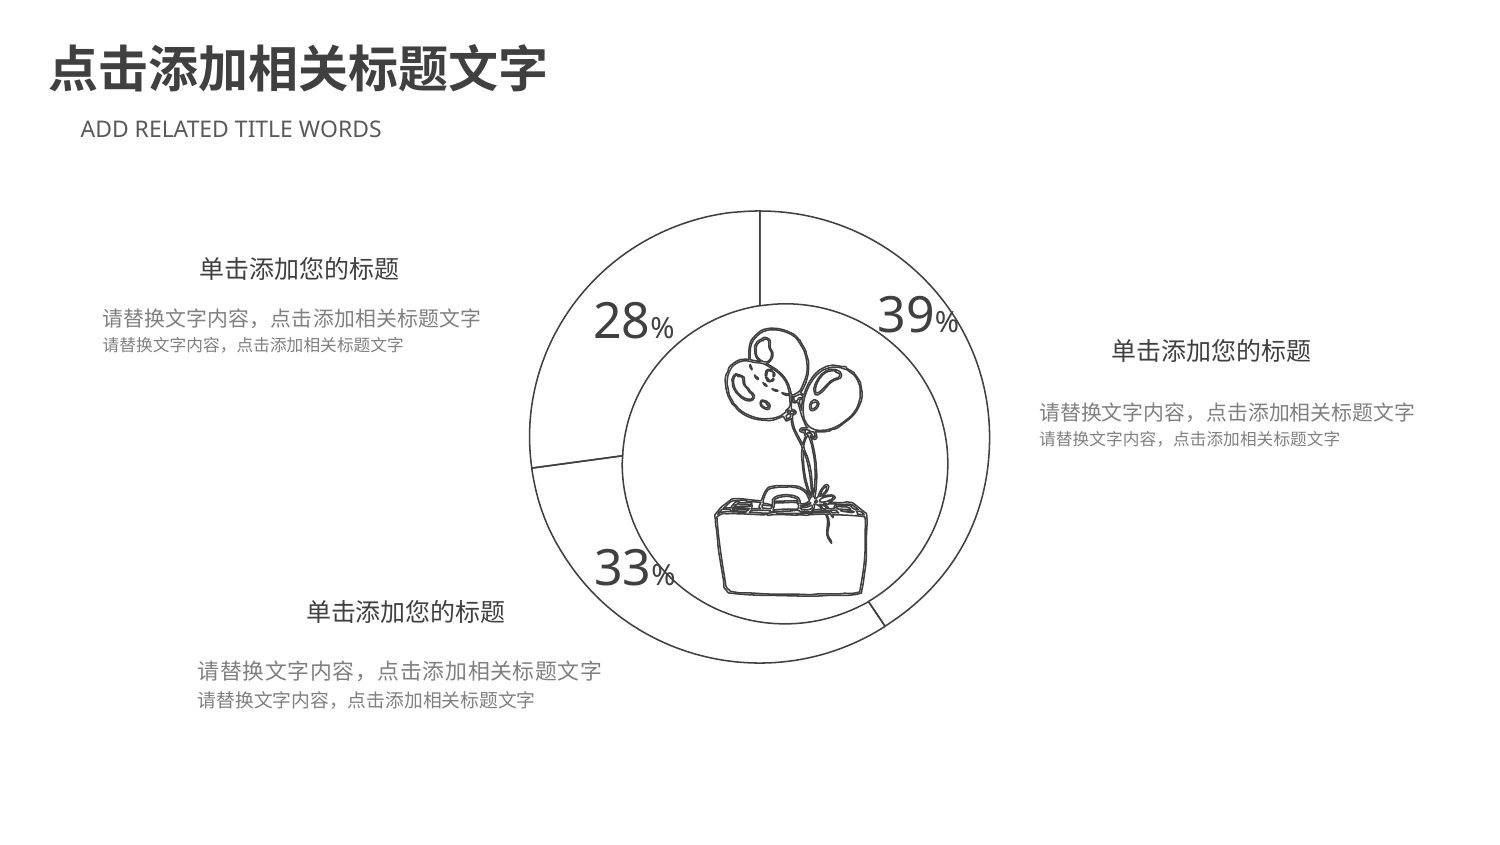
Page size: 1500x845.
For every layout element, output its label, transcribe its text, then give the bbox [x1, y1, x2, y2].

text_box [869, 351, 990, 626]
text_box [29, 19, 160, 175]
text_box 33% [579, 528, 691, 604]
text_box 28% [578, 280, 690, 356]
text_box [594, 210, 760, 335]
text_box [87, 246, 497, 394]
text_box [714, 327, 868, 597]
text_box 点击添加相关标题文字 [163, 29, 567, 106]
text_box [182, 588, 618, 747]
text_box [623, 594, 886, 664]
text_box [531, 455, 636, 577]
text_box [760, 211, 921, 323]
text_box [1024, 327, 1430, 480]
text_box [529, 298, 665, 468]
text_box ADD RELATED TITLE WORDS [163, 106, 491, 150]
text_box 39% [862, 275, 974, 351]
